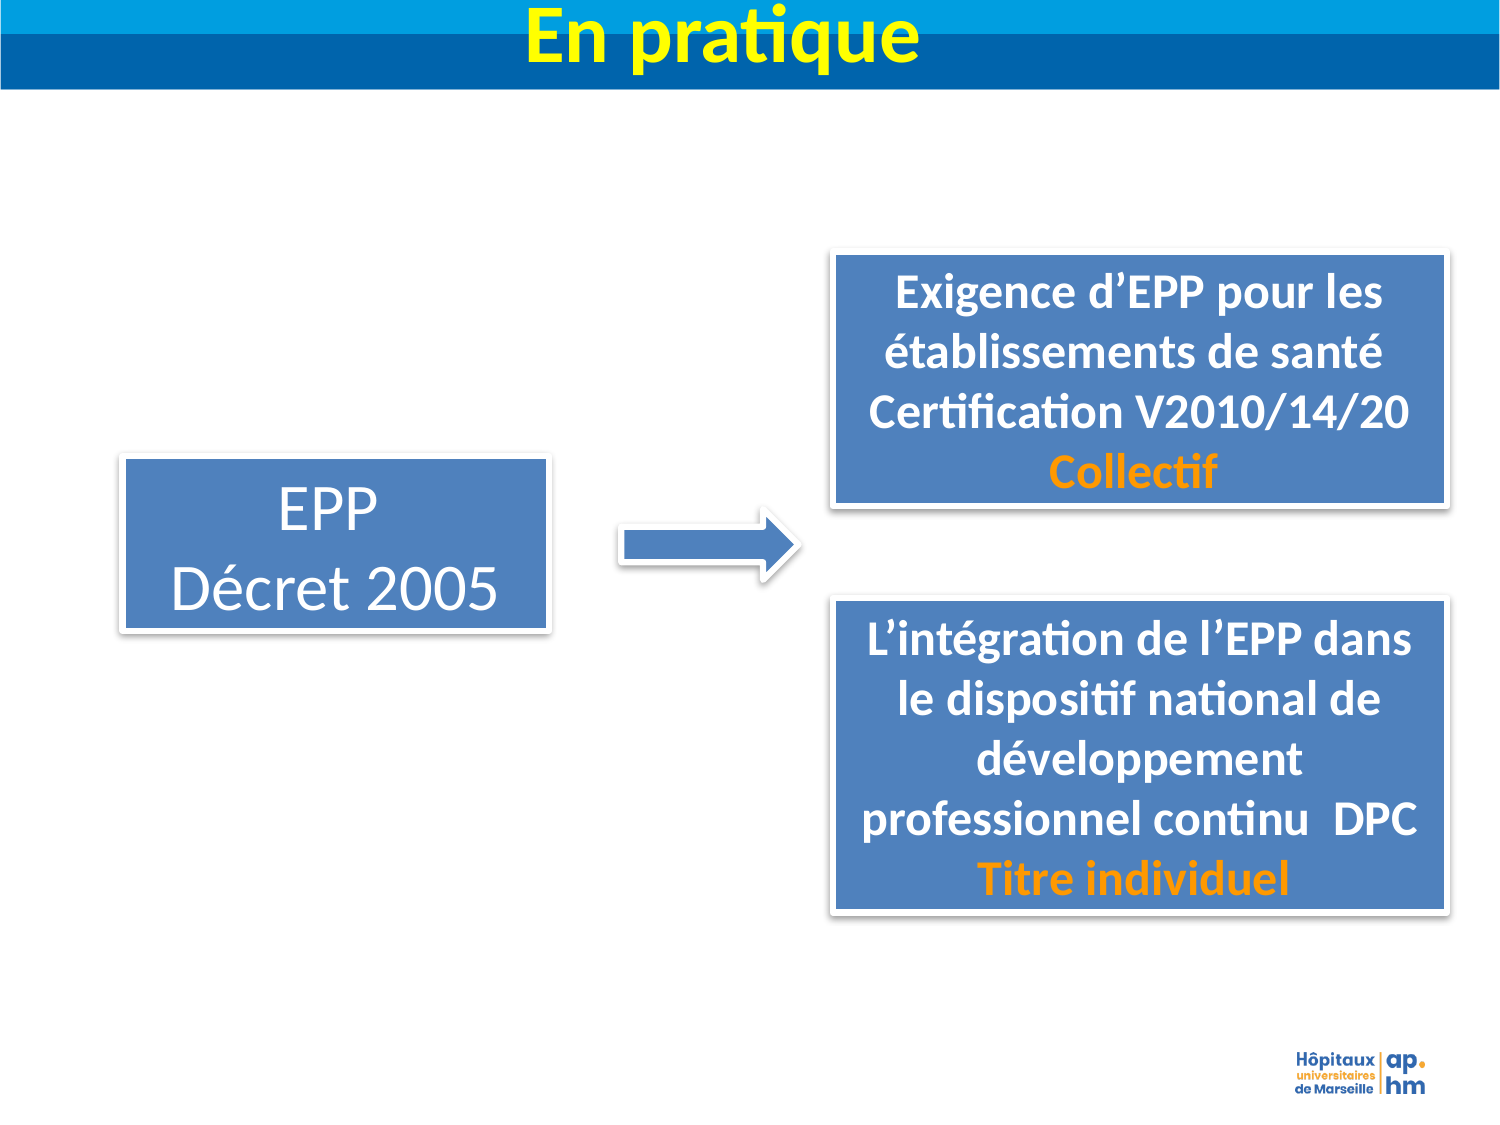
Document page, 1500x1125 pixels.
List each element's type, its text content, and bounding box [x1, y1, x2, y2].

picture [0, 35, 1500, 101]
text_box Exigence d’EPP pour les établissements de santé Certification V2010/14/20 Collectif [830, 248, 1450, 509]
subtitle En pratique [100, 0, 1365, 86]
text_box L’intégration de l’EPP dans le dispositif national de développement professionnel continu DPC Titre individuel [830, 595, 1450, 916]
text_box EPP Décret 2005 [119, 453, 552, 634]
picture [1295, 1052, 1425, 1094]
text_box [618, 506, 802, 583]
